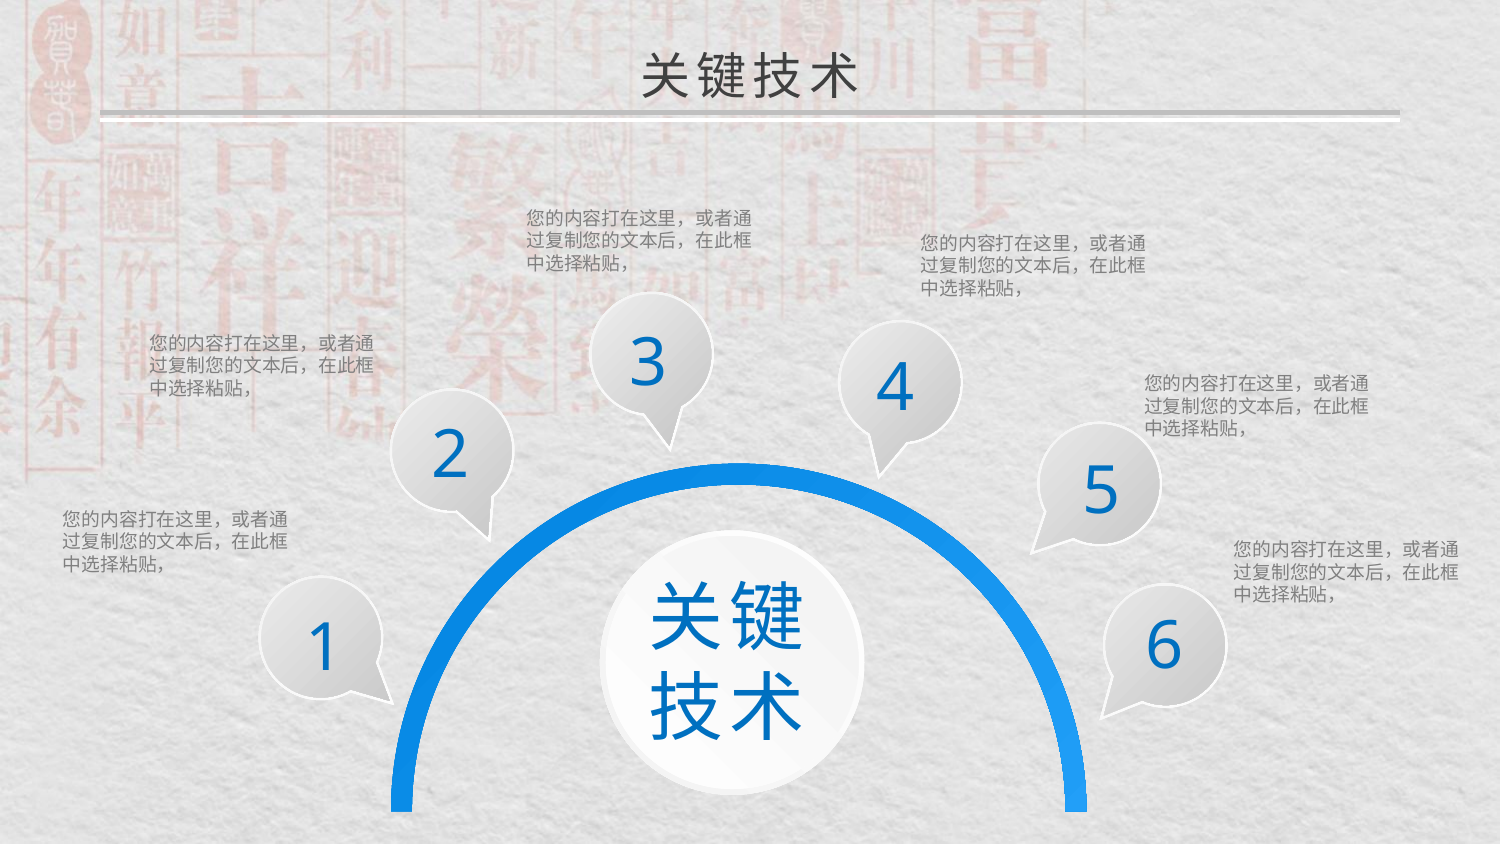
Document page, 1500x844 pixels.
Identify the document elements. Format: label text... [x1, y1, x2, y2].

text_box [1023, 416, 1149, 579]
text_box 您的内容打在这里，或者通过复制您的文本后，在此框中选择粘贴， [511, 198, 769, 281]
text_box 您的内容打在这里，或者通过复制您的文本后，在此框中选择粘贴， [906, 224, 1163, 307]
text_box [592, 291, 718, 454]
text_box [833, 319, 959, 482]
text_box 您的内容打在这里，或者通过复制您的文本后，在此框中选择粘贴， [1129, 364, 1386, 447]
picture [0, 0, 1500, 844]
text_box 您的内容打在这里，或者通过复制您的文本后，在此框中选择粘贴， [1219, 530, 1476, 613]
text_box 您的内容打在这里，或者通过复制您的文本后，在此框中选择粘贴， [134, 323, 392, 407]
text_box 关键技术 [625, 37, 875, 112]
text_box 您的内容打在这里，或者通过复制您的文本后，在此框中选择粘贴， [48, 500, 305, 583]
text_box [599, 529, 865, 796]
text_box [388, 461, 1089, 814]
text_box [1090, 578, 1216, 741]
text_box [396, 386, 522, 550]
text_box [271, 569, 397, 732]
